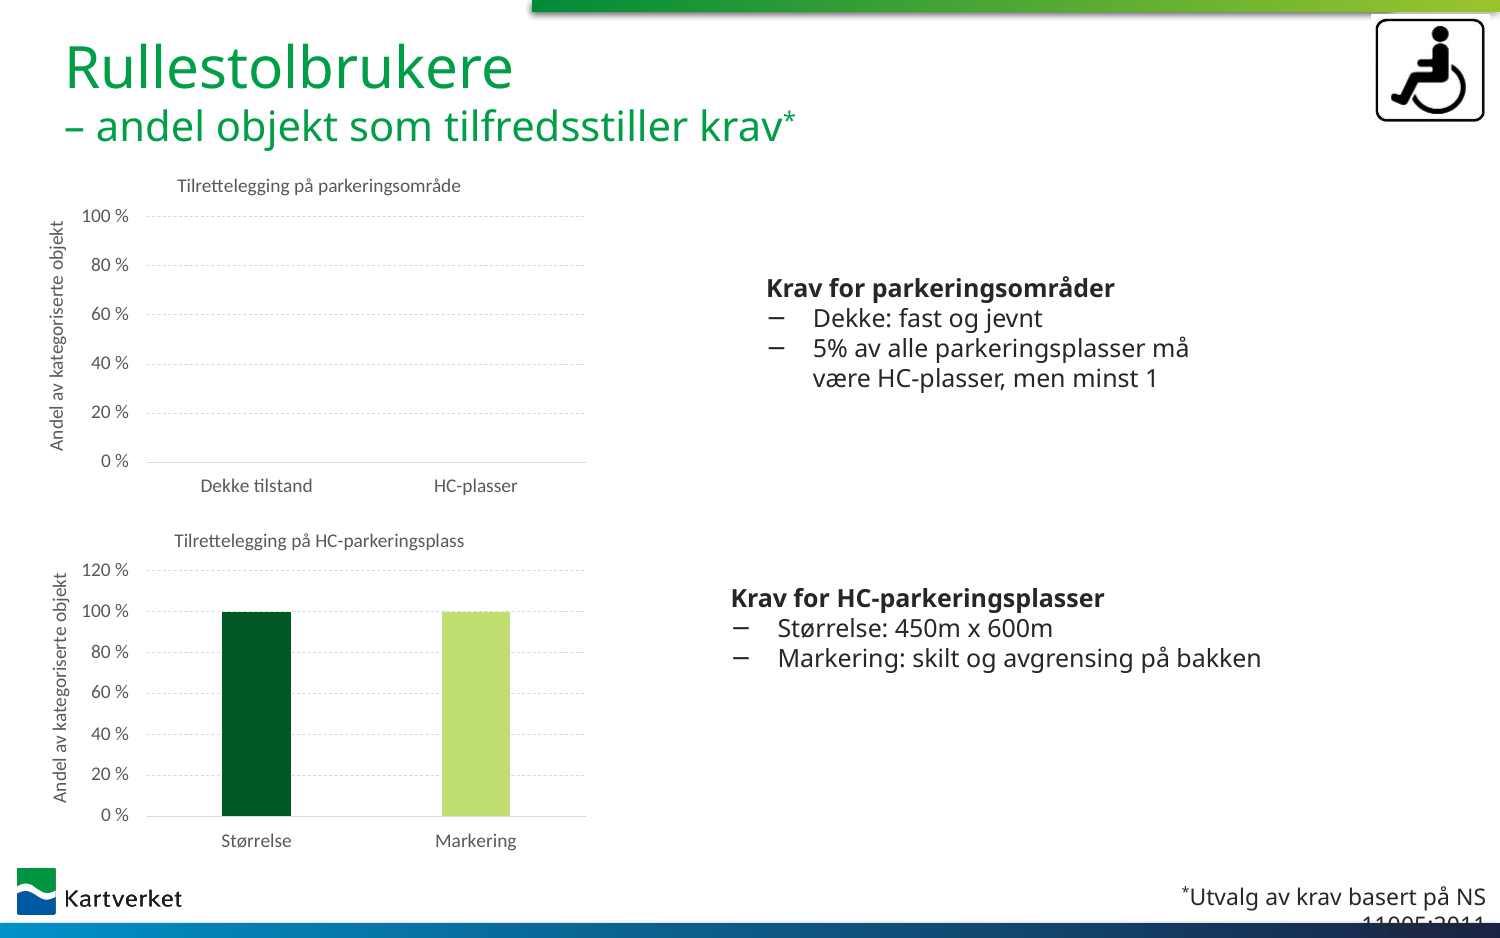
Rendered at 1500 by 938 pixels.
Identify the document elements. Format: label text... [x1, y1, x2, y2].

picture [41, 166, 598, 505]
text_box Krav for HC-parkeringsplasser Størrelse: 450m x 600m Markering: skilt og avgrensing på bakken [715, 574, 1278, 680]
text_box *Utvalg av krav basert på NS 11005:2011 [1068, 873, 1500, 938]
text_box Rullestolbrukere – andel objekt som tilfredsstiller krav* [49, 23, 1431, 158]
picture [1371, 13, 1491, 127]
picture [41, 520, 598, 859]
text_box Krav for parkeringsområder Dekke: fast og jevnt 5% av alle parkeringsplasser må være HC-plasser, men minst 1 [751, 264, 1232, 400]
